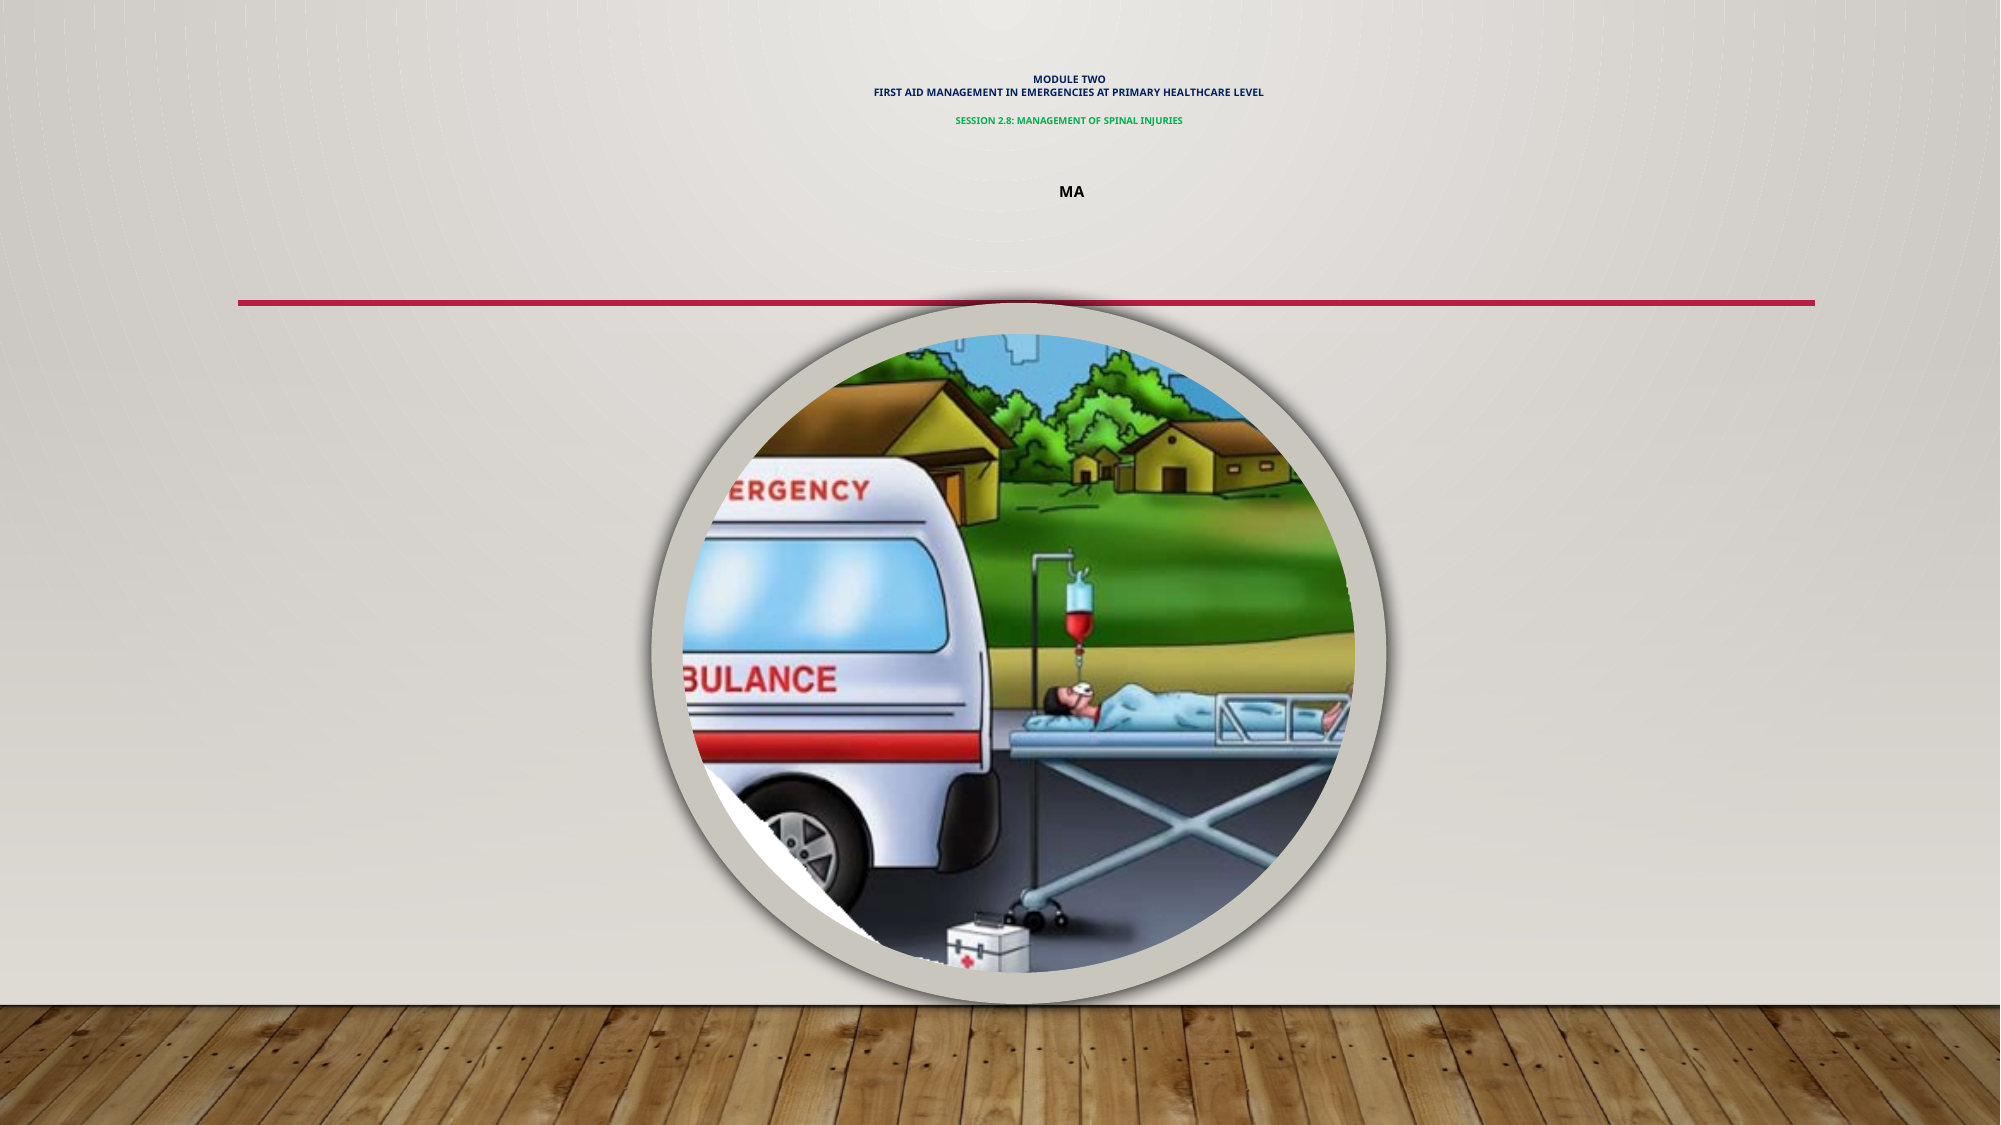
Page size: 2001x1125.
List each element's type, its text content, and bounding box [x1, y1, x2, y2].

picture [666, 318, 1371, 989]
title MODULE TWO FIRST AID MANAGEMENT IN EMERGENCIES AT PRIMARY HEALTHCARE LEVEL SESSION 2.8: MANAGEMENT OF SPINAL INJURIES MA [180, 65, 1960, 210]
picture [0, 1005, 2000, 1125]
